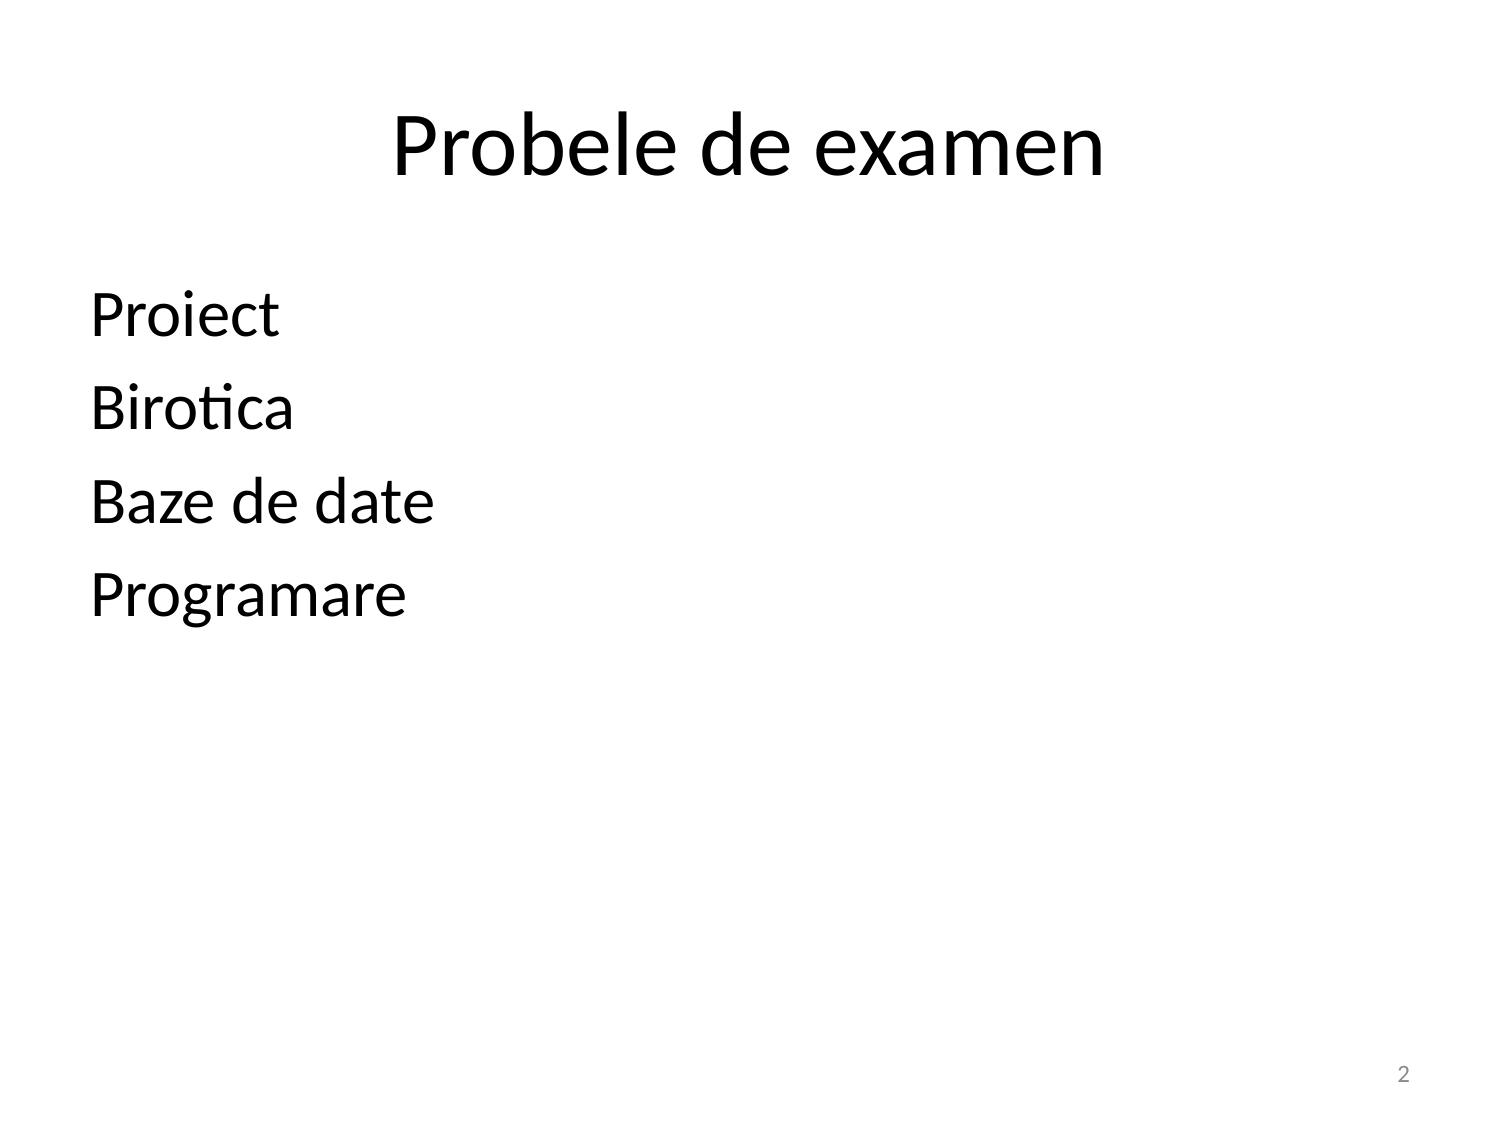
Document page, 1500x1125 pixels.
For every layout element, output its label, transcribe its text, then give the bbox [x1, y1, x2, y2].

slide_number 2 [1074, 1042, 1425, 1103]
title Probele de examen [75, 45, 1425, 233]
list Proiect Birotica Baze de date Programare [75, 262, 1438, 1013]
